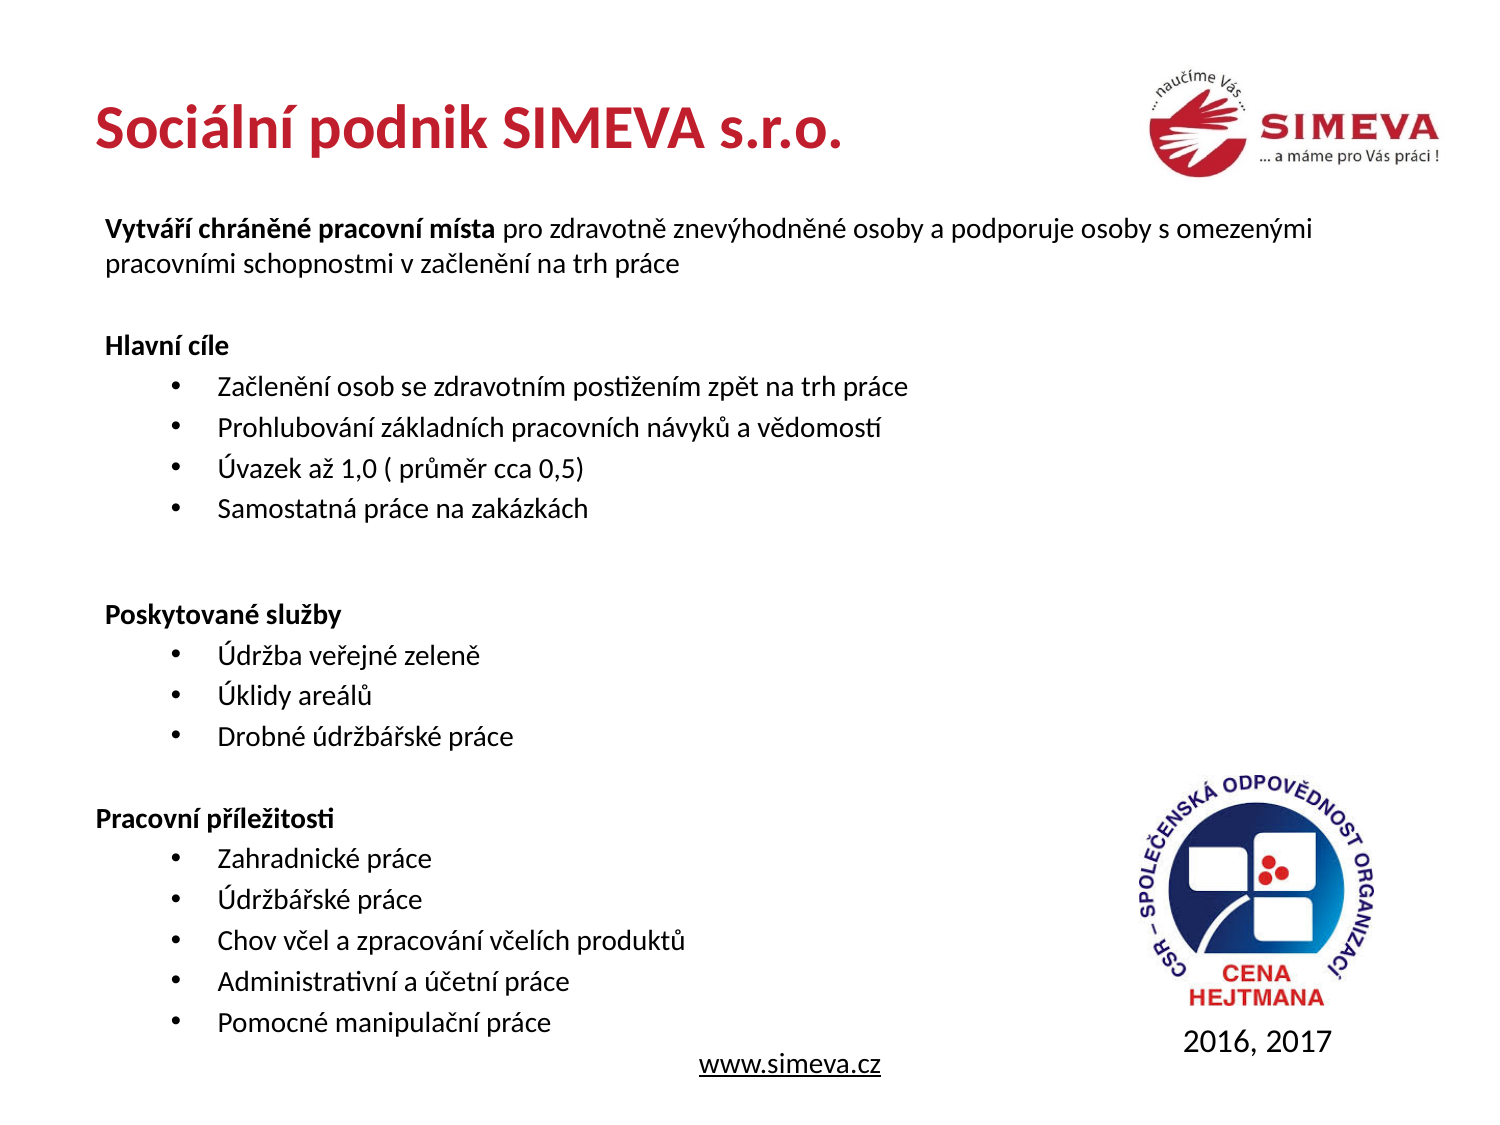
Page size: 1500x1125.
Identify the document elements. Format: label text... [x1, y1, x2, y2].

picture [1139, 66, 1448, 182]
list Vytváří chráněné pracovní místa pro zdravotně znevýhodněné osoby a podporuje osoby s omezenými pracovními schopnostmi v začlenění na trh práce Hlavní cíle Začlenění osob se zdravotním postižením zpět na trh práce Prohlubování základních pracovních návyků a vědomostí Úvazek až 1,0 ( průměr cca 0,5) Samostatná práce na zakázkách Poskytované služby Údržba veřejné zeleně Úklidy areálů Drobné údržbářské práce Pracovní příležitosti Zahradnické práce Údržbářské práce Chov včel a zpracování včelích produktů Administrativní a účetní práce Pomocné manipulační práce www.simeva.cz [80, 202, 1431, 1058]
text_box 2016, 2017 [1139, 1013, 1376, 1066]
picture [1139, 774, 1374, 1006]
title Sociální podnik SIMEVA s.r.o. [80, 28, 1463, 219]
